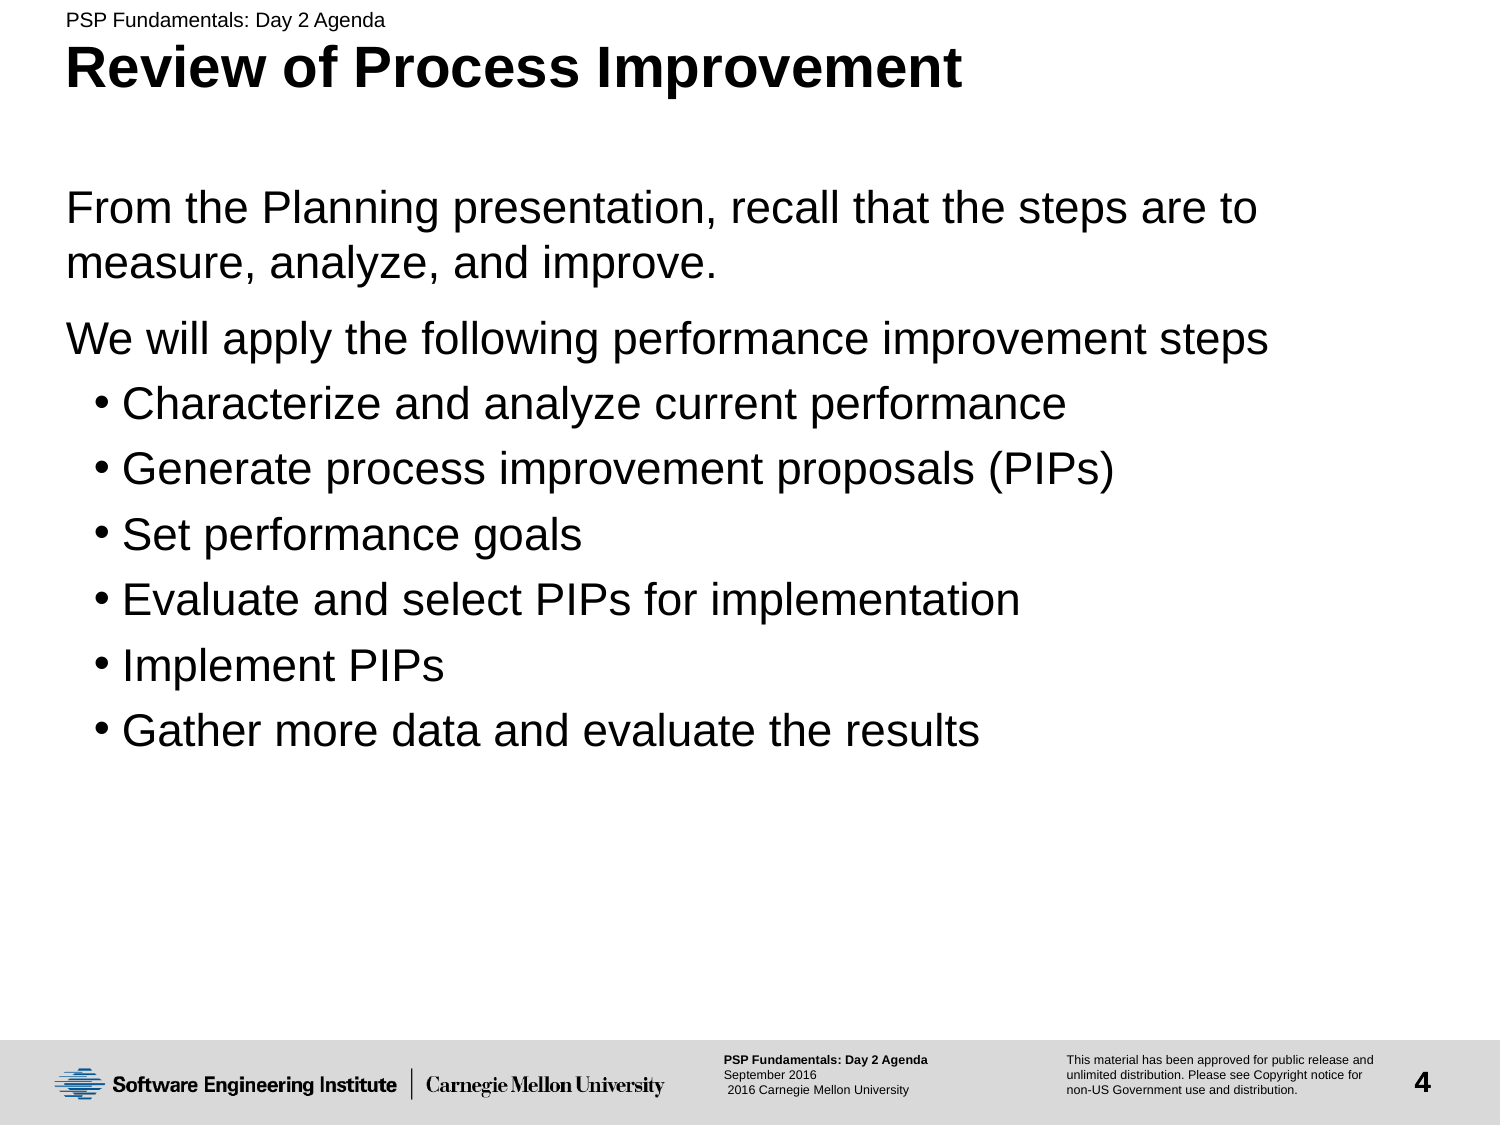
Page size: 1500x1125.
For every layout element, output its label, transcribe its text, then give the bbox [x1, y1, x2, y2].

list From the Planning presentation, recall that the steps are to measure, analyze, and improve. We will apply the following performance improvement steps Characterize and analyze current performance Generate process improvement proposals (PIPs) Set performance goals Evaluate and select PIPs for implementation Implement PIPs Gather more data and evaluate the results [65, 177, 1431, 1000]
picture [46, 1061, 673, 1104]
title Review of Process Improvement [65, 37, 1430, 148]
